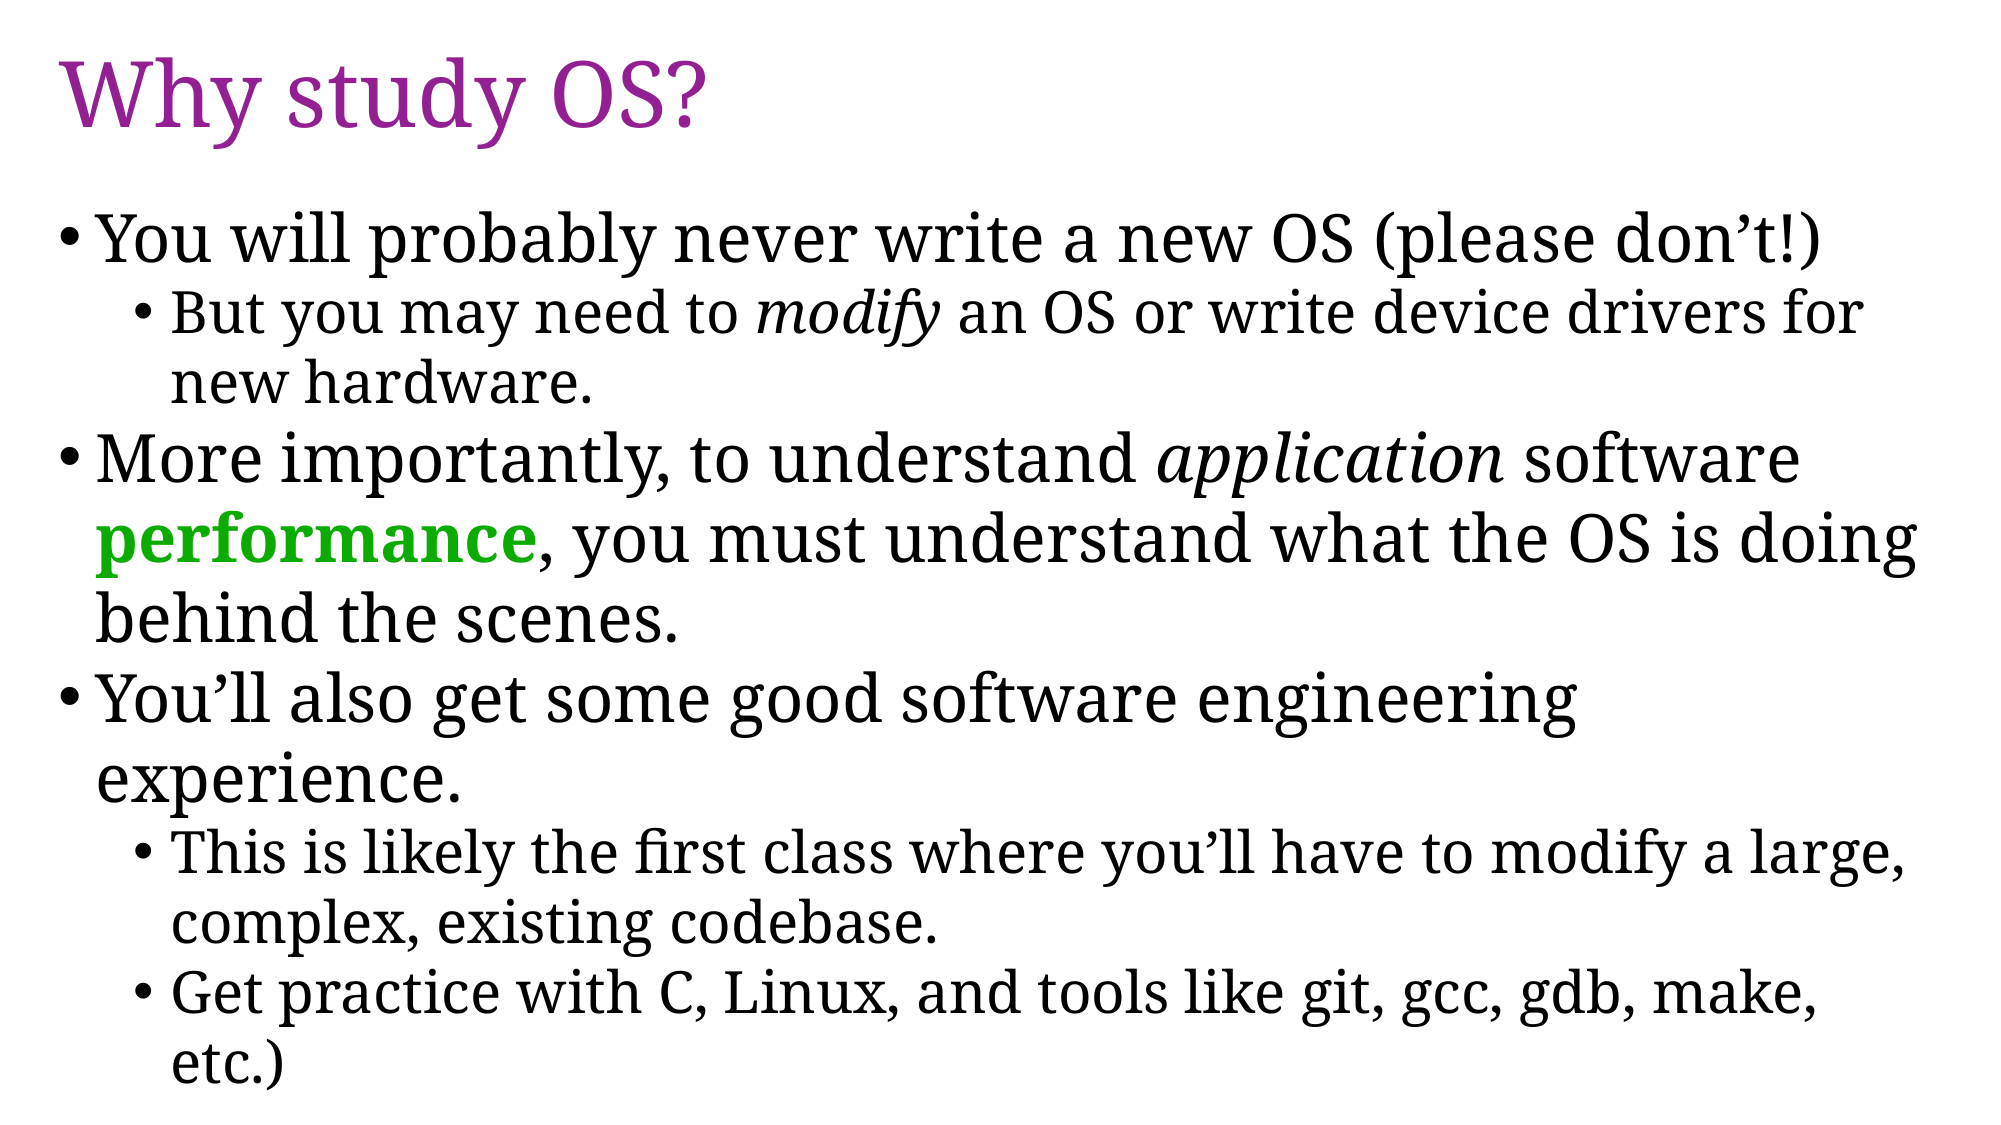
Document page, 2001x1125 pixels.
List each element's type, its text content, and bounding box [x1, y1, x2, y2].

list You will probably never write a new OS (please don’t!) But you may need to modify an OS or write device drivers for new hardware. More importantly, to understand application software performance, you must understand what the OS is doing behind the scenes. You’ll also get some good software engineering experience. This is likely the first class where you’ll have to modify a large, complex, existing codebase. Get practice with C, Linux, and tools like git, gcc, gdb, make, etc.) [43, 188, 1953, 1106]
title Why study OS? [43, 25, 1953, 171]
